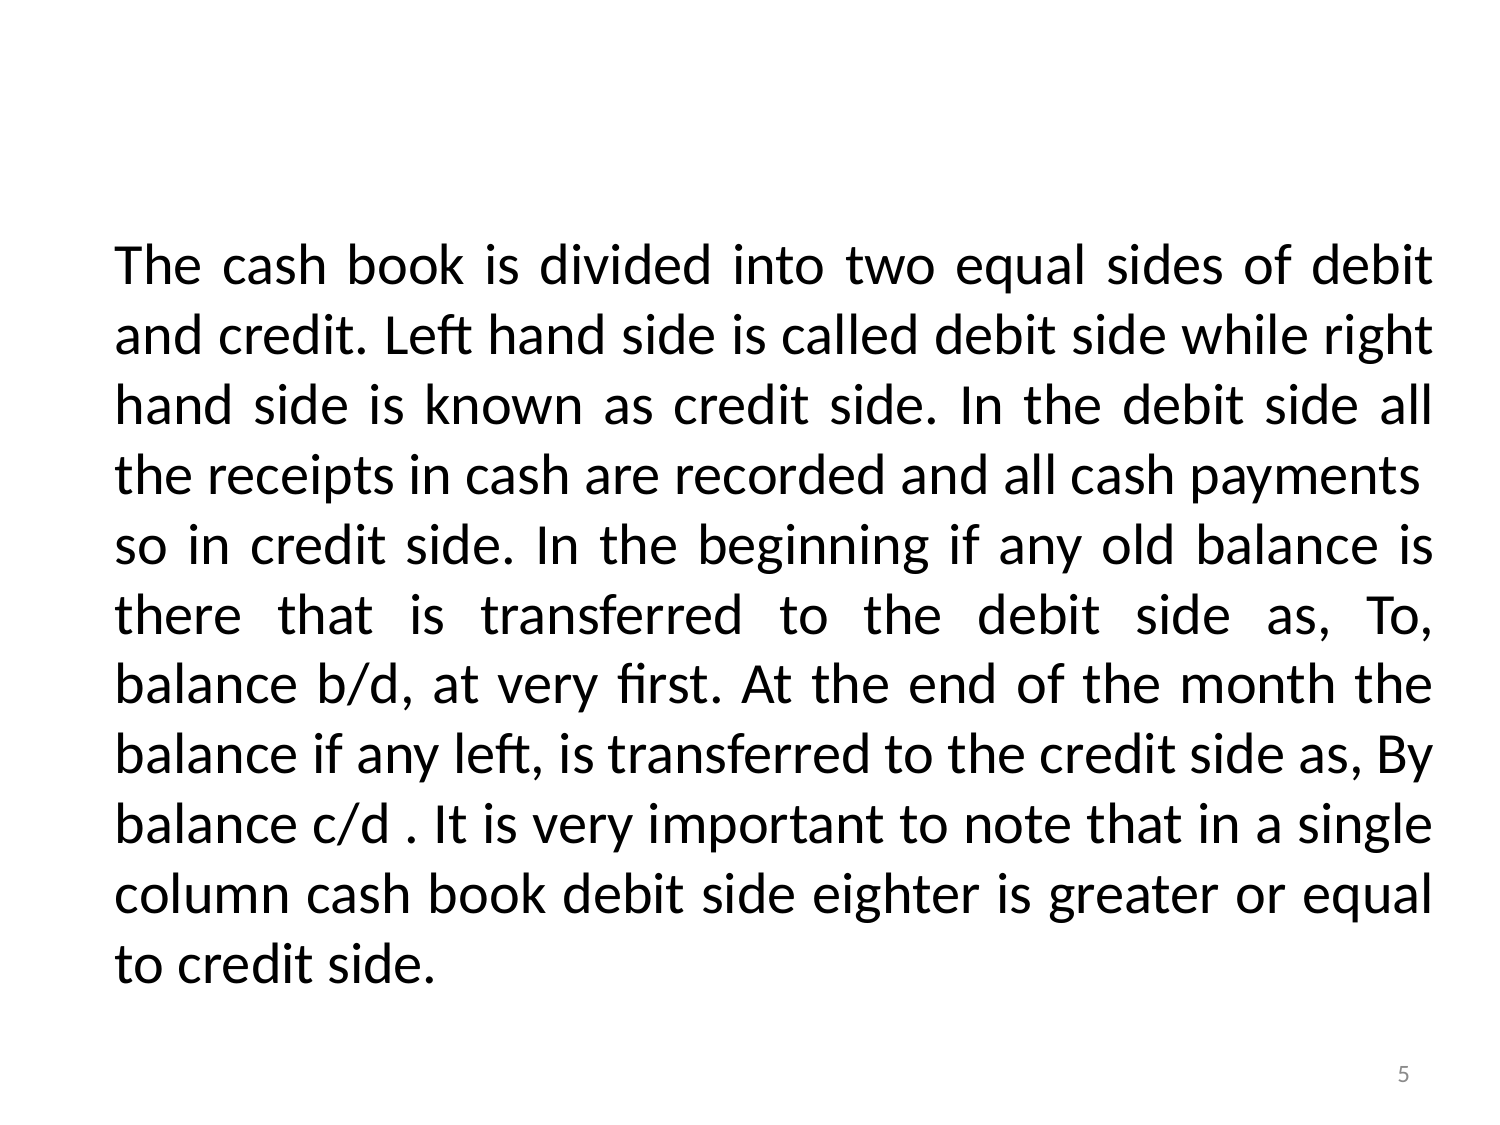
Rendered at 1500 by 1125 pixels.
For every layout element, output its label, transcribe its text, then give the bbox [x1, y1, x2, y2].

list The cash book is divided into two equal sides of debit and credit. Left hand side is called debit side while right hand side is known as credit side. In the debit side all the receipts in cash are recorded and all cash payments so in credit side. In the beginning if any old balance is there that is transferred to the debit side as, To, balance b/d, at very first. At the end of the month the balance if any left, is transferred to the credit side as, By balance c/d . It is very important to note that in a single column cash book debit side eighter is greater or equal to credit side. [99, 137, 1450, 1088]
slide_number 5 [1074, 1042, 1425, 1103]
